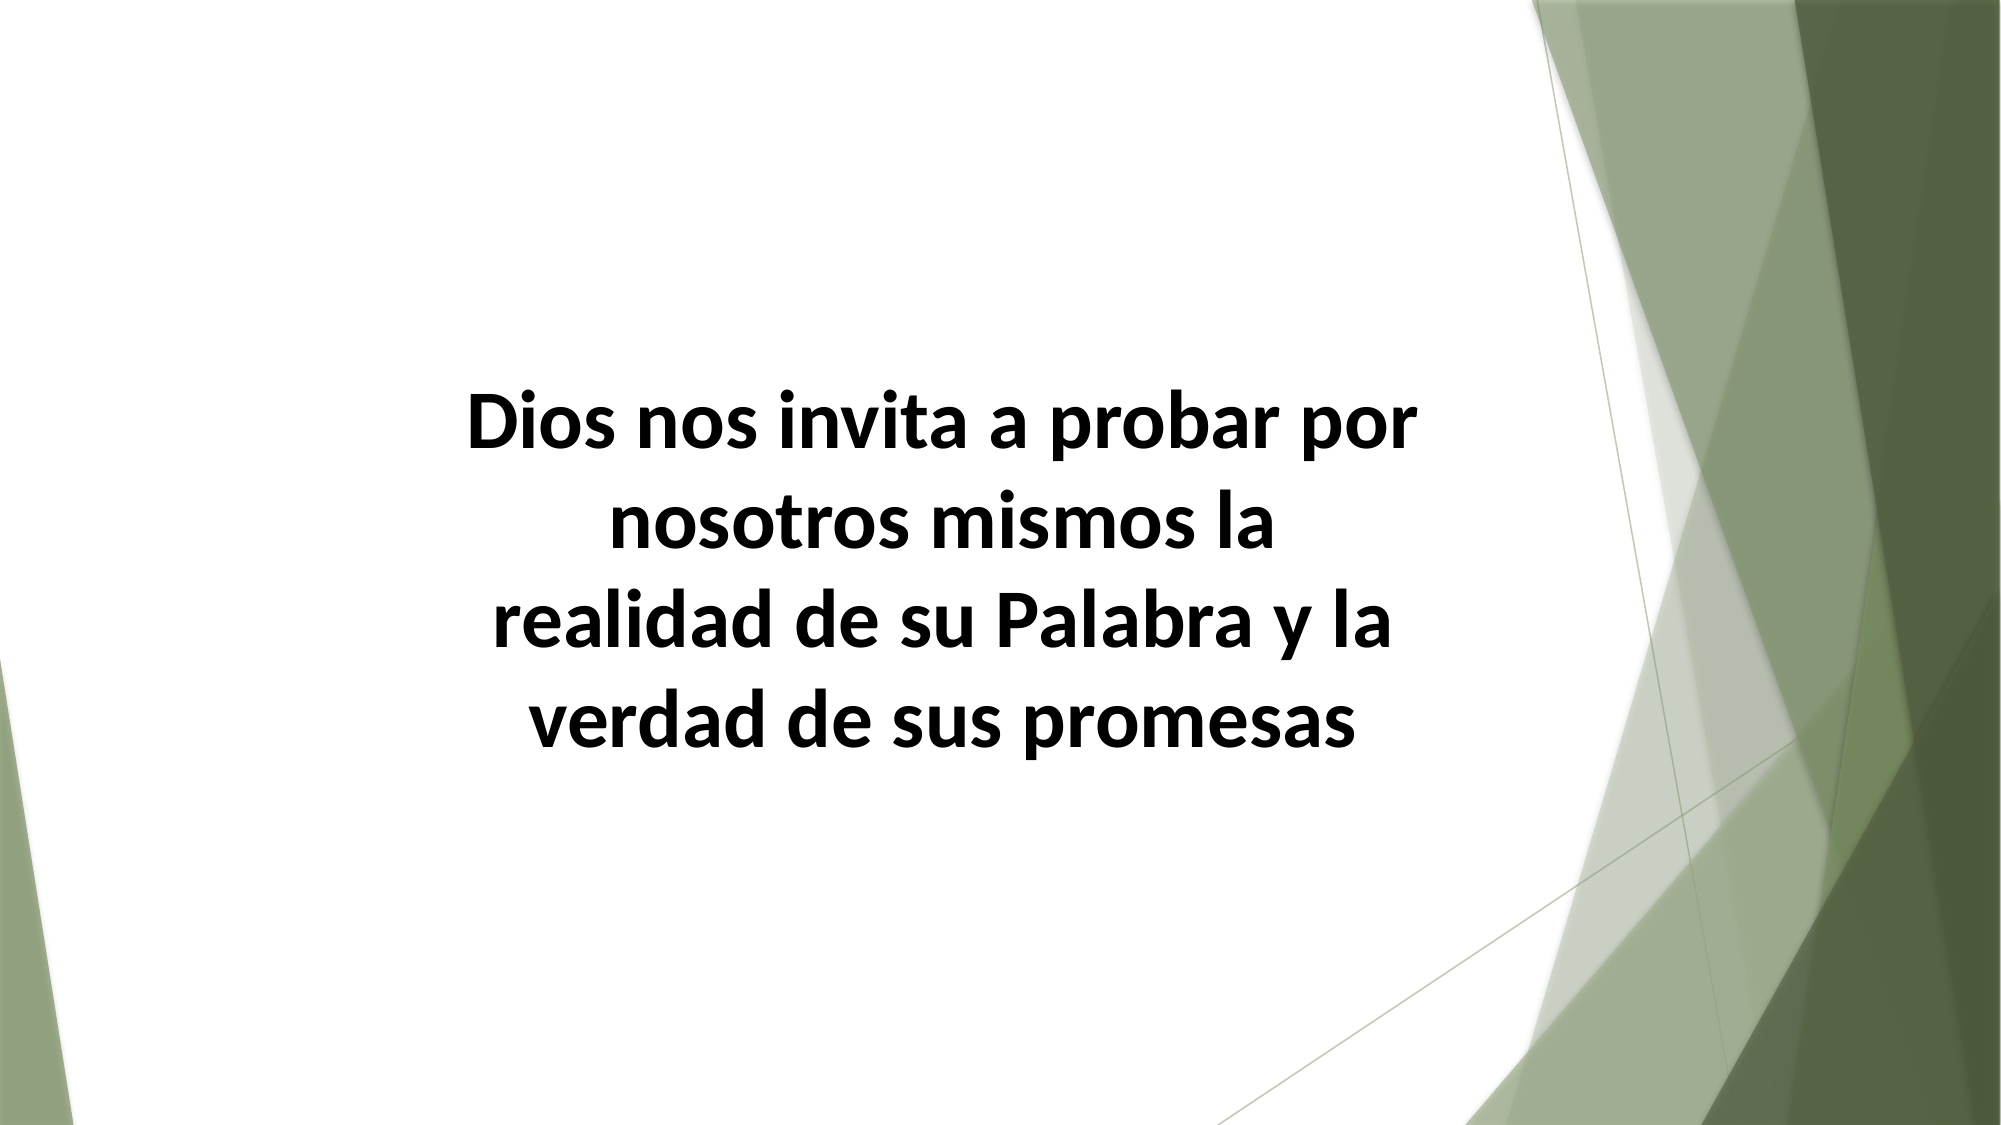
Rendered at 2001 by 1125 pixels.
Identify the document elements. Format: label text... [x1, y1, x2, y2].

text_box Dios nos invita a probar por nosotros mismos la realidad de su Palabra y la verdad de sus promesas [442, 357, 1443, 772]
